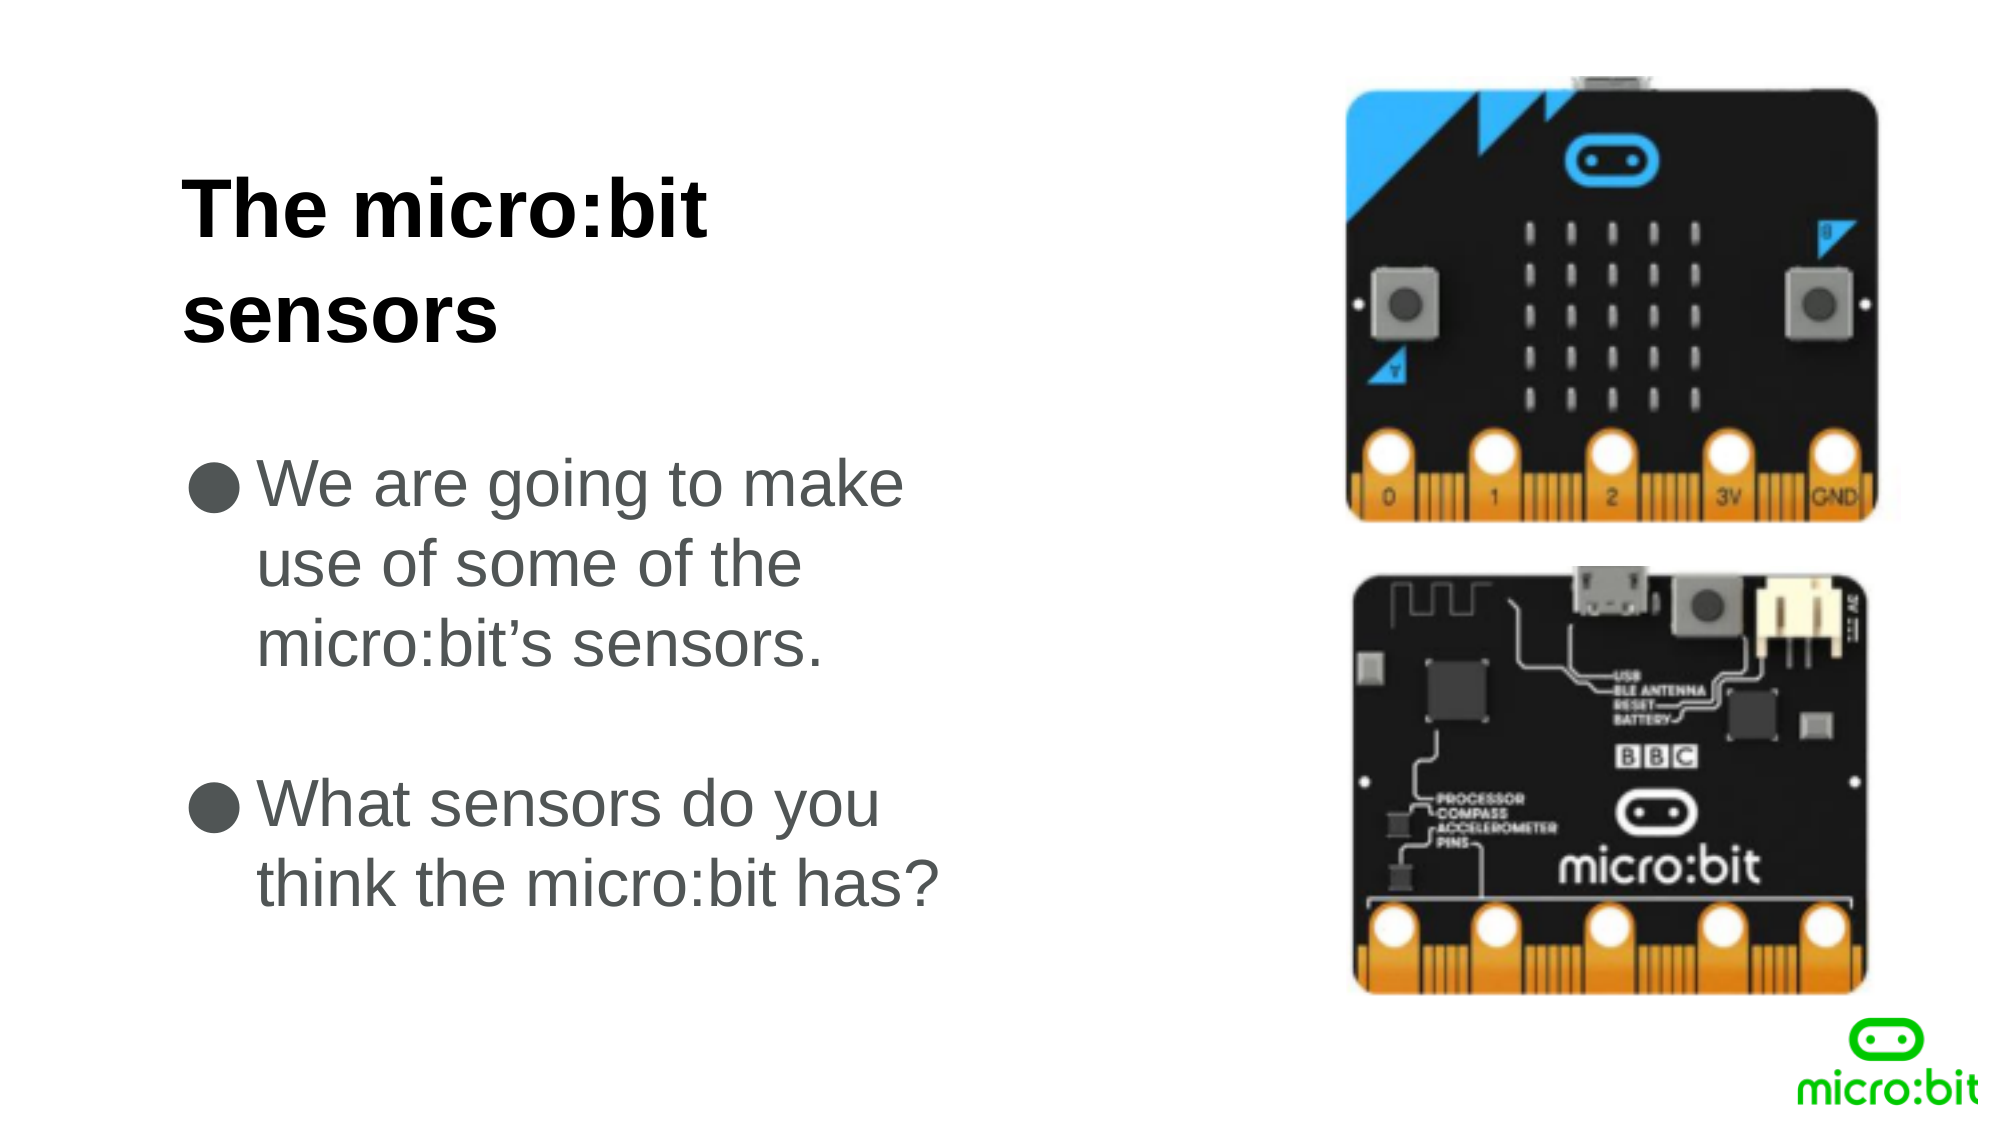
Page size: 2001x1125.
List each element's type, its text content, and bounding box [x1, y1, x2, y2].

picture [1336, 76, 1901, 537]
text_box The micro:bit sensors We are going to make use of some of the micro:bit’s sensors. What sensors do you think the micro:bit has? [166, 60, 996, 884]
picture [1346, 566, 1891, 1010]
picture [1797, 1017, 1978, 1106]
